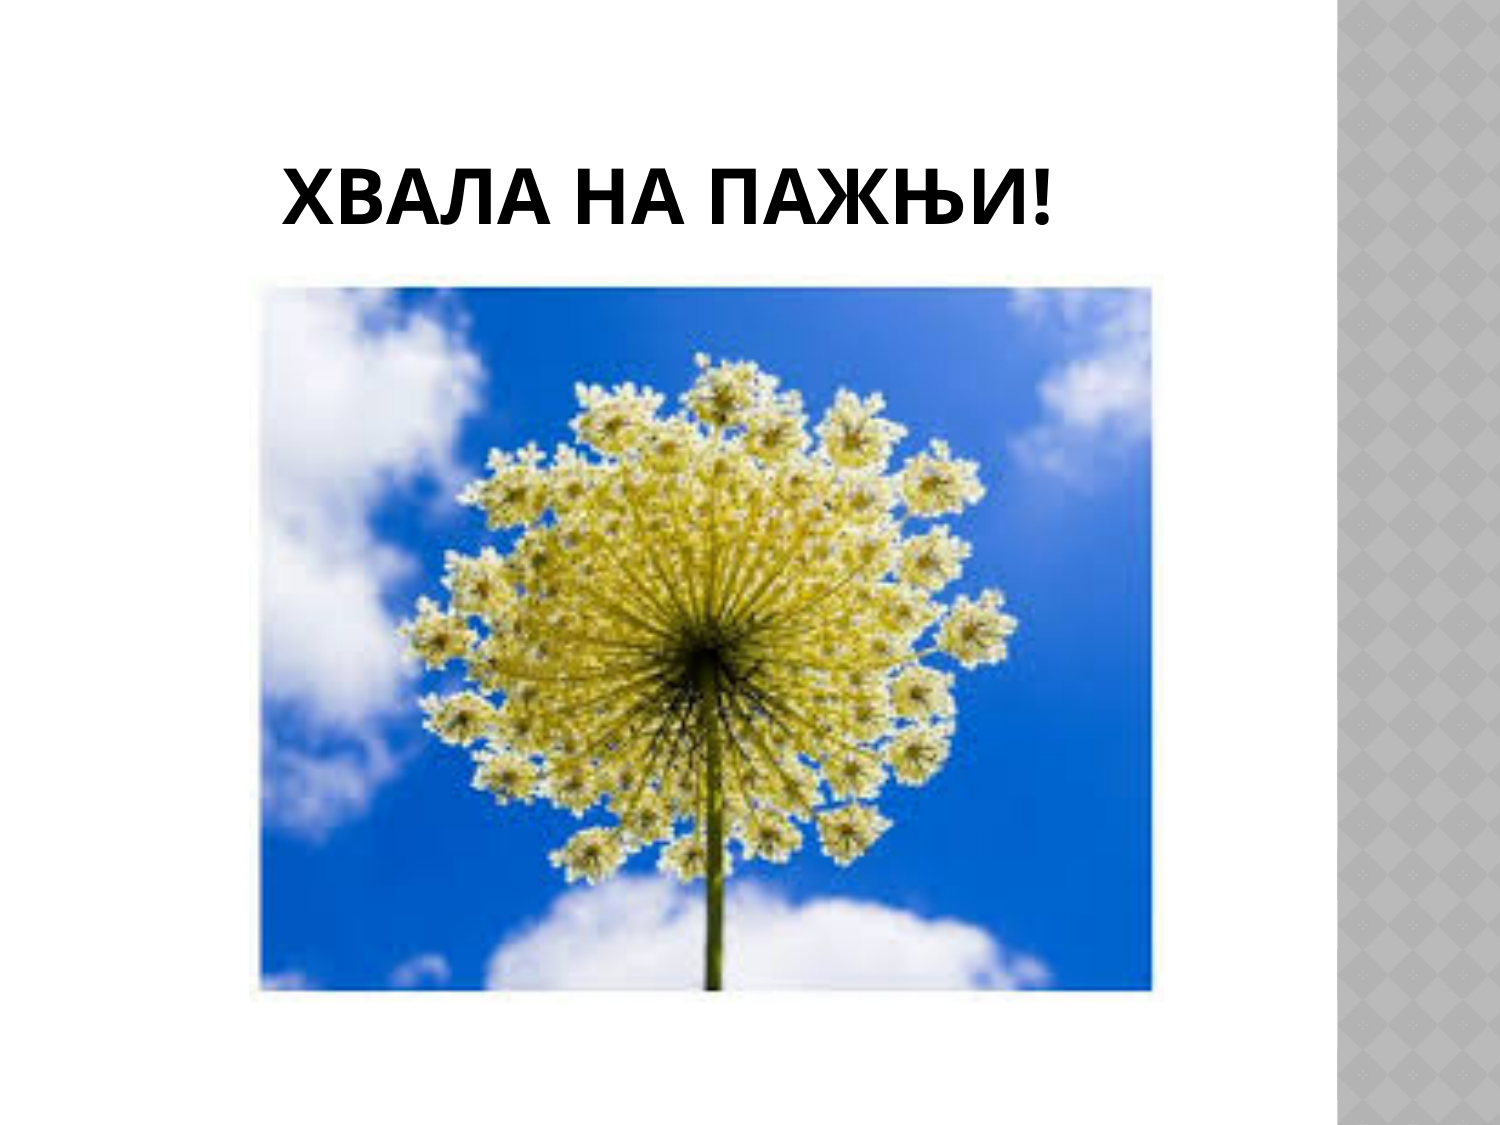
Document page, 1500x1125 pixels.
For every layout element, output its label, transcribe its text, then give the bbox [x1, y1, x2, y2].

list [249, 274, 1165, 1008]
title хвала на пажњи! [75, 52, 1263, 240]
